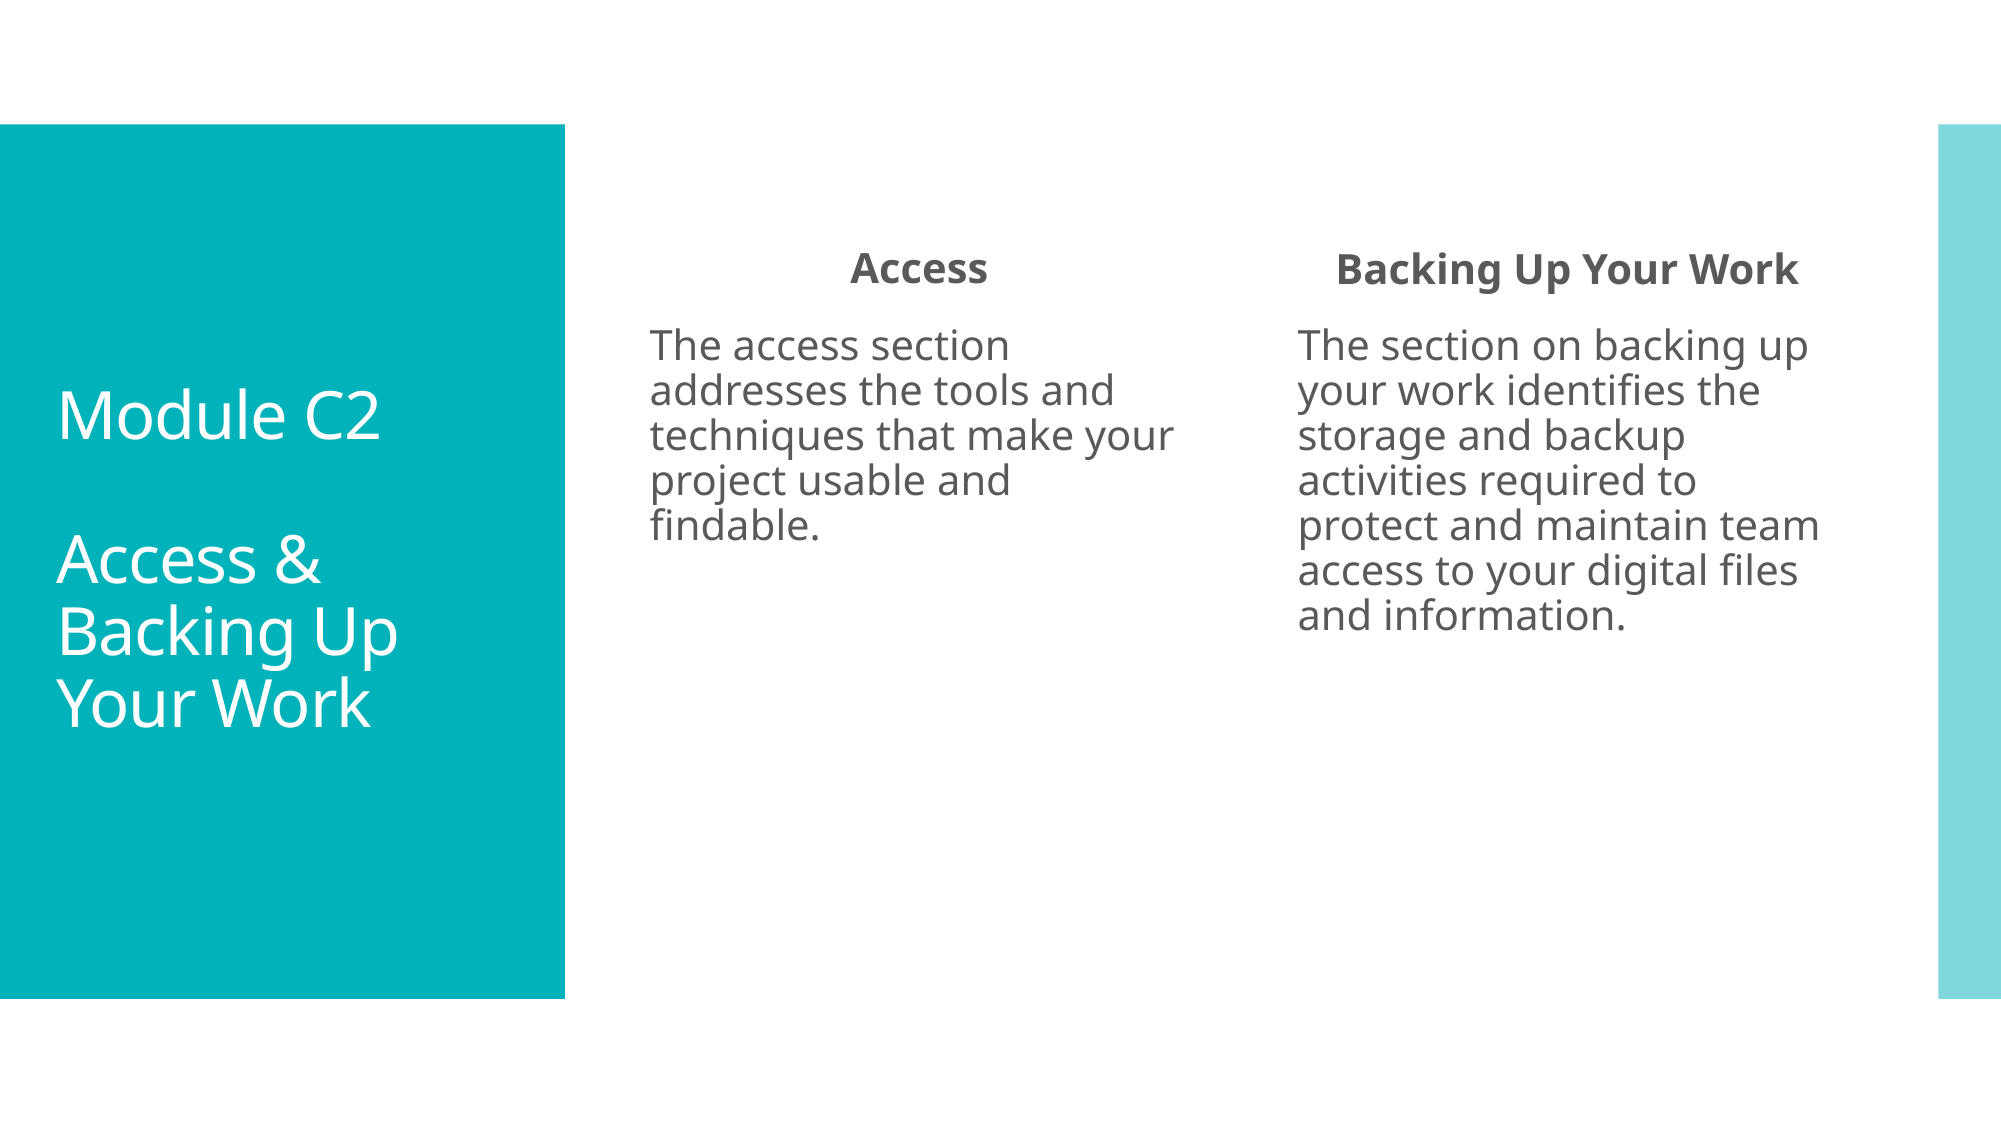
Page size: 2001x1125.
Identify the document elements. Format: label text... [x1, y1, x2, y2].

list Access [634, 167, 1205, 301]
title Module C2 Access & Backing Up Your Work [41, 184, 525, 940]
list Backing Up Your Work [1282, 167, 1853, 302]
list The section on backing up your work identifies the storage and backup activities required to protect and maintain team access to your digital files and information. [1282, 316, 1853, 977]
list The access section addresses the tools and techniques that make your project usable and findable. [634, 316, 1205, 977]
